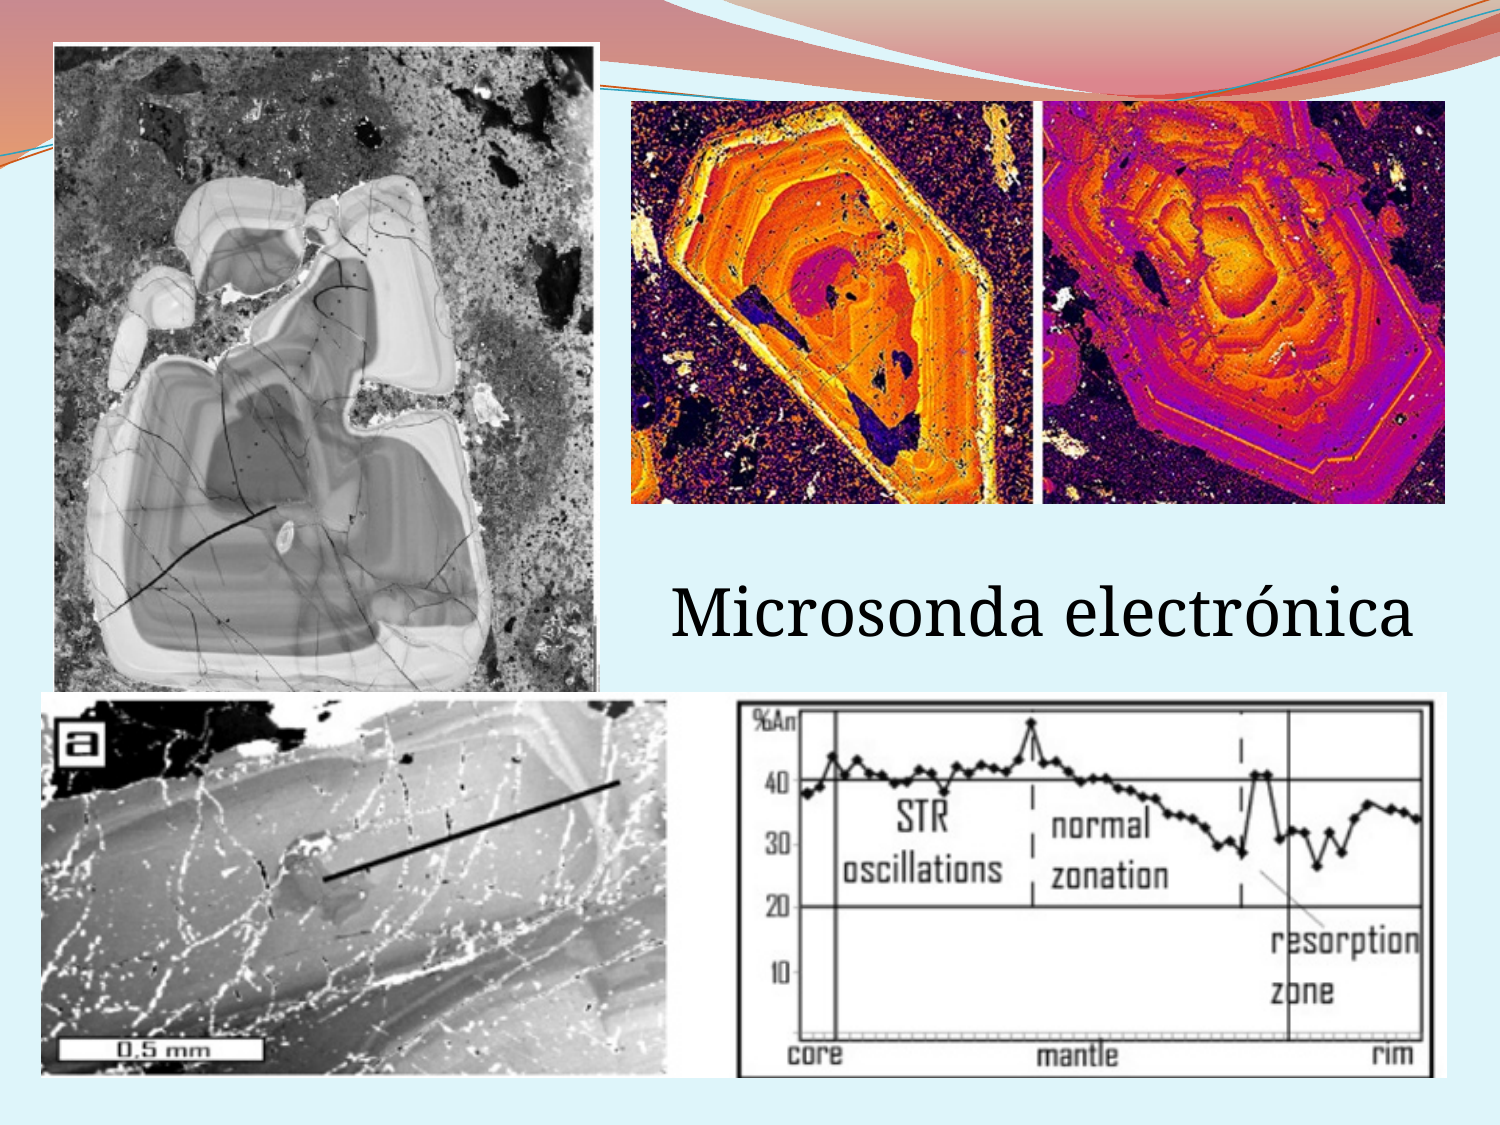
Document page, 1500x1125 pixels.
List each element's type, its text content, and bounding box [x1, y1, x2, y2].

text_box Microsonda electrónica [655, 562, 1471, 658]
picture [40, 42, 1448, 1078]
picture [631, 101, 1445, 504]
